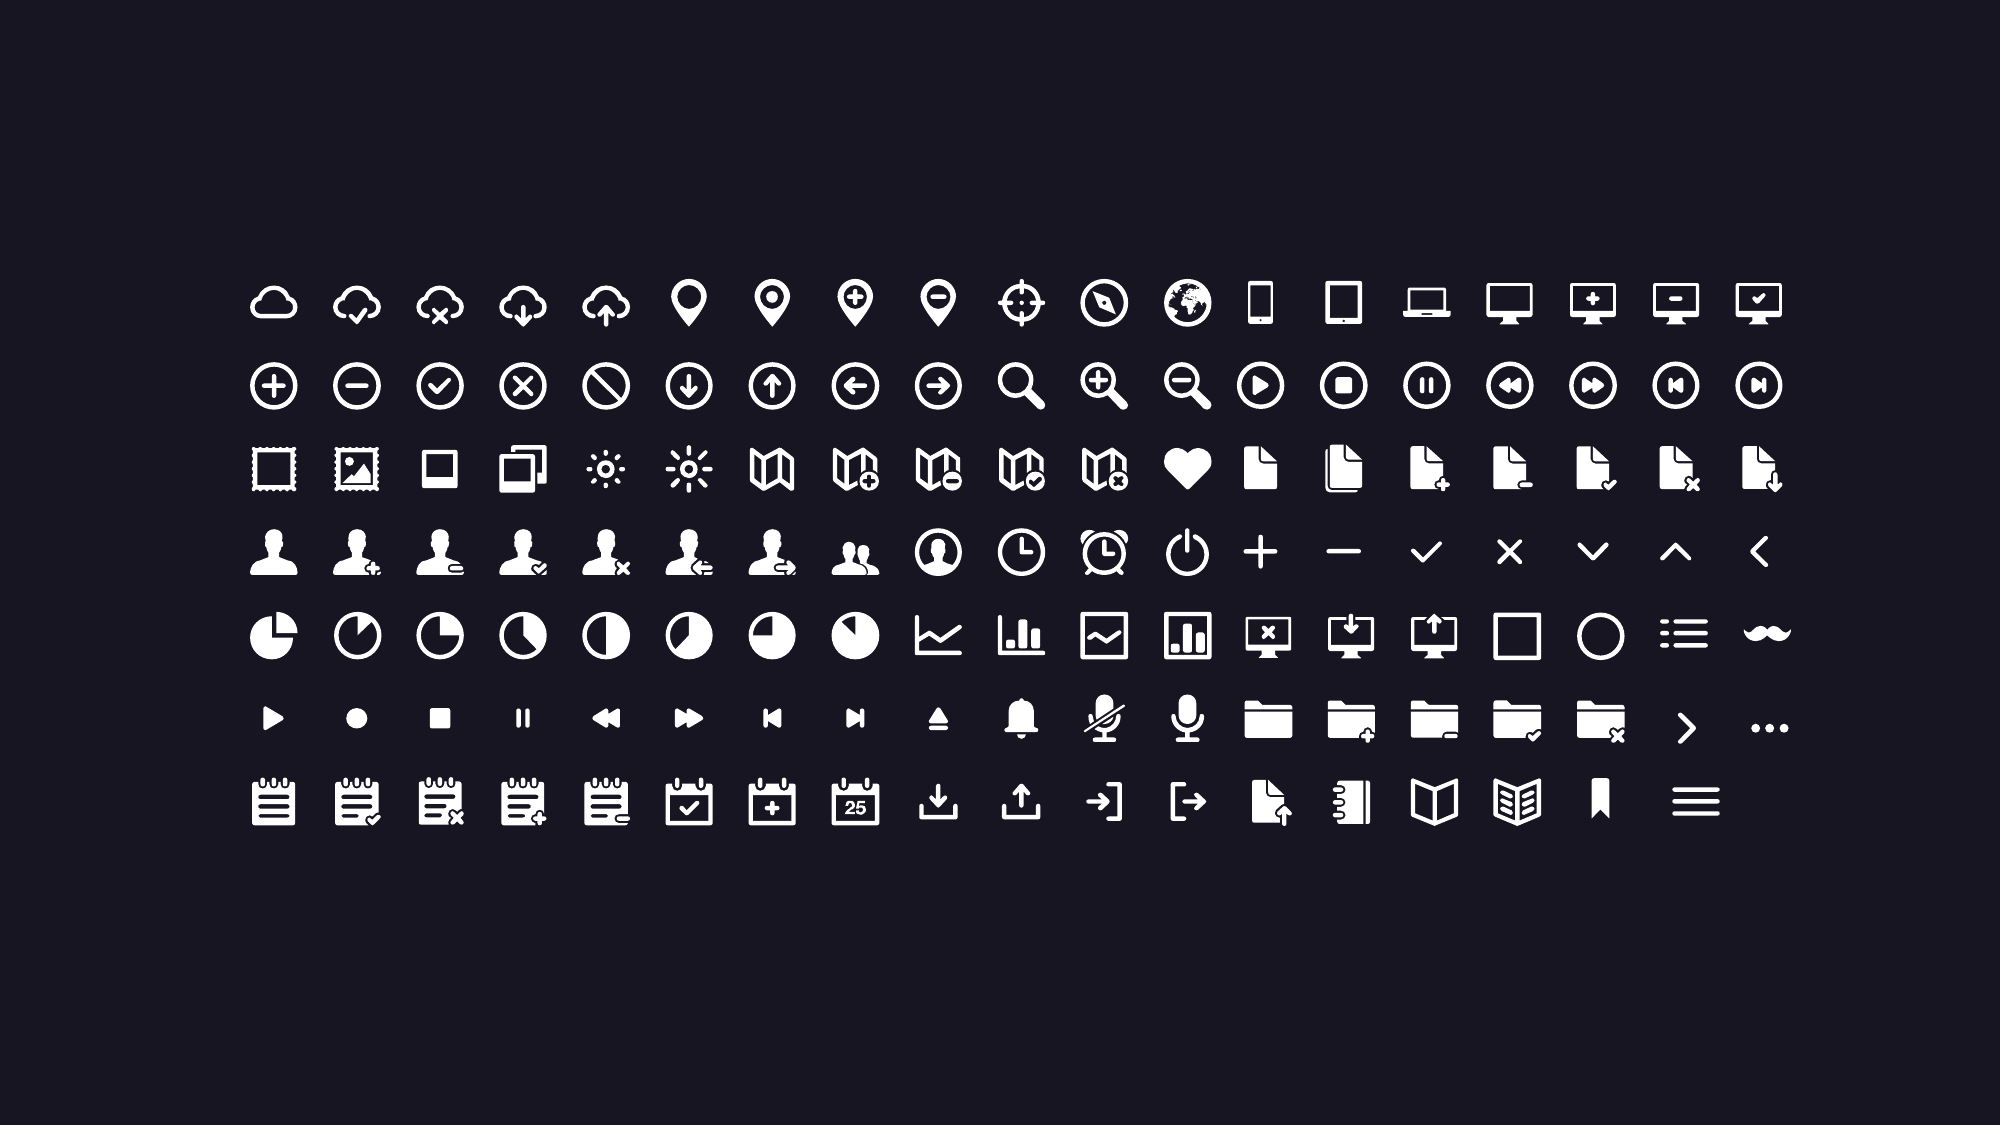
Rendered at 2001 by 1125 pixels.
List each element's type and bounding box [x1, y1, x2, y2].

text_box [1248, 280, 1273, 324]
text_box [832, 447, 879, 491]
text_box [592, 708, 620, 728]
text_box [665, 362, 713, 410]
text_box [346, 708, 368, 729]
text_box [1178, 694, 1197, 725]
text_box [665, 783, 713, 826]
text_box [1660, 619, 1669, 624]
text_box [603, 449, 609, 456]
text_box [1236, 361, 1285, 409]
text_box [421, 449, 458, 489]
text_box [1164, 362, 1212, 410]
text_box [429, 708, 451, 729]
text_box [1486, 361, 1534, 409]
text_box [748, 783, 796, 826]
text_box [1080, 278, 1129, 327]
text_box [250, 285, 298, 319]
text_box [1411, 613, 1458, 659]
text_box [1576, 446, 1617, 491]
text_box [416, 529, 464, 575]
text_box [864, 777, 870, 789]
text_box [915, 447, 962, 491]
text_box [416, 362, 464, 410]
text_box [499, 529, 547, 575]
text_box [928, 725, 949, 731]
text_box [997, 615, 1046, 656]
text_box [914, 615, 962, 656]
text_box [831, 362, 880, 410]
text_box [1012, 783, 1031, 808]
text_box [1677, 712, 1696, 744]
text_box [919, 803, 958, 820]
text_box [1742, 446, 1783, 493]
text_box [1410, 778, 1459, 827]
text_box [1017, 734, 1026, 739]
text_box [525, 708, 530, 728]
text_box [1493, 778, 1542, 827]
text_box [1751, 723, 1761, 733]
text_box [697, 478, 708, 488]
text_box [749, 447, 795, 491]
text_box [1245, 616, 1292, 658]
text_box [1365, 780, 1371, 824]
text_box [1577, 542, 1609, 561]
text_box [846, 708, 865, 728]
text_box [516, 708, 521, 728]
text_box [1001, 803, 1041, 820]
text_box [670, 478, 680, 488]
text_box [675, 777, 680, 789]
text_box [334, 611, 382, 660]
text_box [1672, 787, 1720, 792]
text_box [997, 528, 1046, 577]
text_box [1080, 611, 1129, 660]
text_box [831, 541, 880, 575]
text_box [590, 478, 597, 484]
text_box [1164, 278, 1212, 327]
text_box [276, 611, 298, 634]
text_box [1343, 613, 1359, 634]
text_box [1082, 447, 1129, 491]
text_box [1493, 612, 1542, 661]
text_box [1004, 698, 1039, 733]
text_box [614, 454, 621, 461]
text_box [501, 777, 547, 826]
text_box [748, 529, 796, 575]
text_box [499, 362, 547, 410]
text_box [1164, 611, 1212, 660]
text_box [670, 450, 680, 461]
text_box [418, 777, 464, 825]
text_box [1493, 700, 1542, 710]
text_box [1326, 548, 1362, 554]
text_box [1403, 287, 1451, 317]
text_box [686, 445, 692, 456]
text_box [1497, 539, 1523, 565]
text_box [1660, 630, 1669, 636]
text_box [665, 529, 713, 575]
text_box [1252, 779, 1292, 827]
text_box [1083, 694, 1126, 742]
text_box [999, 447, 1045, 491]
text_box [1577, 700, 1625, 710]
text_box [1577, 711, 1625, 743]
text_box [416, 285, 464, 319]
text_box [1244, 711, 1293, 738]
text_box [665, 466, 676, 472]
text_box [333, 285, 381, 319]
text_box [698, 777, 704, 789]
text_box [841, 777, 846, 789]
text_box [1410, 700, 1459, 710]
text_box [1660, 643, 1669, 648]
text_box [1410, 446, 1450, 492]
text_box [1327, 711, 1375, 743]
text_box [1244, 446, 1278, 490]
text_box [334, 446, 380, 492]
text_box [1660, 542, 1692, 561]
text_box [1493, 446, 1533, 490]
text_box [416, 611, 464, 660]
text_box [1673, 643, 1708, 648]
text_box [582, 529, 631, 575]
text_box [763, 708, 782, 728]
text_box [250, 362, 298, 410]
text_box [831, 611, 880, 660]
text_box [1080, 362, 1129, 410]
text_box [582, 362, 631, 410]
text_box [251, 446, 297, 492]
text_box [1243, 534, 1278, 569]
text_box [665, 611, 713, 660]
text_box [1672, 811, 1720, 816]
text_box [1577, 612, 1625, 661]
text_box [335, 777, 381, 826]
text_box [1106, 782, 1122, 821]
text_box [263, 706, 284, 731]
text_box [250, 616, 294, 660]
text_box [1327, 700, 1375, 710]
text_box [679, 460, 698, 479]
text_box [1493, 711, 1542, 742]
text_box [929, 783, 948, 808]
text_box [686, 482, 692, 493]
text_box [1244, 700, 1293, 710]
text_box [1319, 361, 1368, 409]
text_box [748, 362, 796, 410]
text_box [920, 278, 957, 327]
text_box [431, 307, 449, 325]
text_box [702, 466, 713, 472]
text_box [582, 611, 631, 660]
text_box [757, 777, 763, 789]
text_box [1171, 713, 1205, 742]
text_box [1569, 361, 1617, 409]
text_box [614, 478, 621, 484]
text_box [1182, 792, 1207, 811]
text_box [1652, 361, 1700, 409]
text_box [1410, 541, 1442, 563]
text_box [1410, 711, 1459, 739]
text_box [914, 362, 962, 410]
text_box [590, 454, 597, 461]
text_box [1166, 534, 1209, 577]
text_box [252, 777, 296, 826]
text_box [603, 482, 609, 489]
text_box [1743, 625, 1792, 642]
text_box [1164, 447, 1212, 490]
text_box [1080, 529, 1129, 575]
text_box [1779, 723, 1789, 733]
text_box [754, 278, 791, 327]
text_box [582, 285, 631, 327]
text_box [831, 783, 880, 826]
text_box [697, 450, 708, 461]
text_box [348, 307, 368, 325]
text_box [1328, 617, 1375, 659]
text_box [1735, 361, 1783, 409]
text_box [1170, 782, 1187, 821]
text_box [596, 460, 615, 479]
text_box [333, 362, 381, 410]
text_box [1403, 361, 1451, 409]
text_box [1735, 283, 1782, 325]
text_box [511, 445, 547, 484]
text_box [1332, 780, 1364, 824]
text_box [674, 708, 704, 728]
text_box [914, 528, 962, 577]
text_box [584, 777, 631, 826]
text_box [499, 285, 547, 327]
text_box [250, 529, 298, 575]
text_box [499, 611, 547, 660]
text_box [748, 611, 796, 660]
text_box [1325, 280, 1363, 324]
text_box [1672, 799, 1720, 804]
text_box [1086, 792, 1110, 811]
text_box [997, 362, 1046, 410]
text_box [1185, 528, 1190, 553]
text_box [1486, 283, 1533, 325]
text_box [928, 707, 949, 724]
text_box [671, 278, 707, 327]
text_box [1659, 446, 1700, 492]
text_box [837, 278, 874, 327]
text_box [1591, 778, 1610, 819]
text_box [499, 454, 536, 493]
text_box [1325, 444, 1363, 493]
text_box [1765, 723, 1775, 733]
text_box [1673, 630, 1708, 636]
text_box [781, 777, 787, 789]
text_box [997, 278, 1046, 327]
text_box [1673, 619, 1708, 624]
text_box [1653, 283, 1700, 325]
text_box [1570, 283, 1616, 325]
text_box [333, 529, 381, 575]
text_box [1750, 535, 1769, 567]
